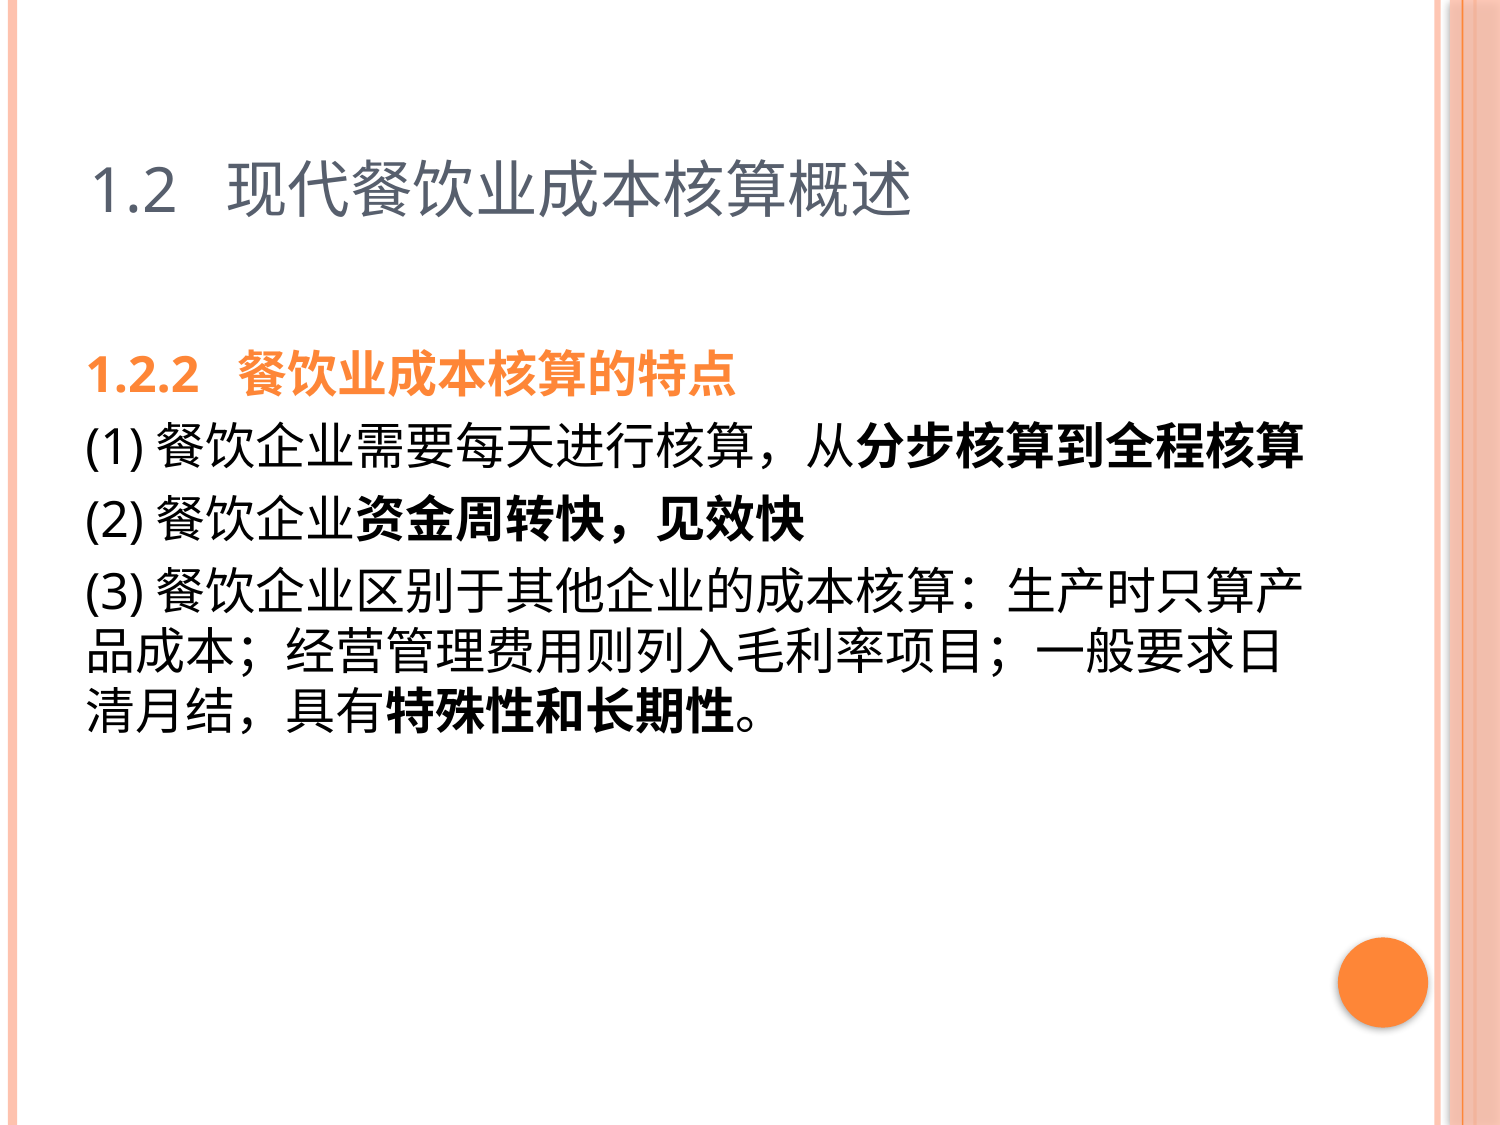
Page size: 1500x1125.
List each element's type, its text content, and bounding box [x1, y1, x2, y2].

title 1.2 现代餐饮业成本核算概述 [75, 45, 1300, 233]
list 1.2.2 餐饮业成本核算的特点 (1)餐饮企业需要每天进行核算，从分步核算到全程核算 (2)餐饮企业资金周转快，见效快 (3)餐饮企业区别于其他企业的成本核算：生产时只算产品成本；经营管理费用则列入毛利率项目；一般要求日清月结，具有特殊性和长期性。 [70, 262, 1324, 1063]
